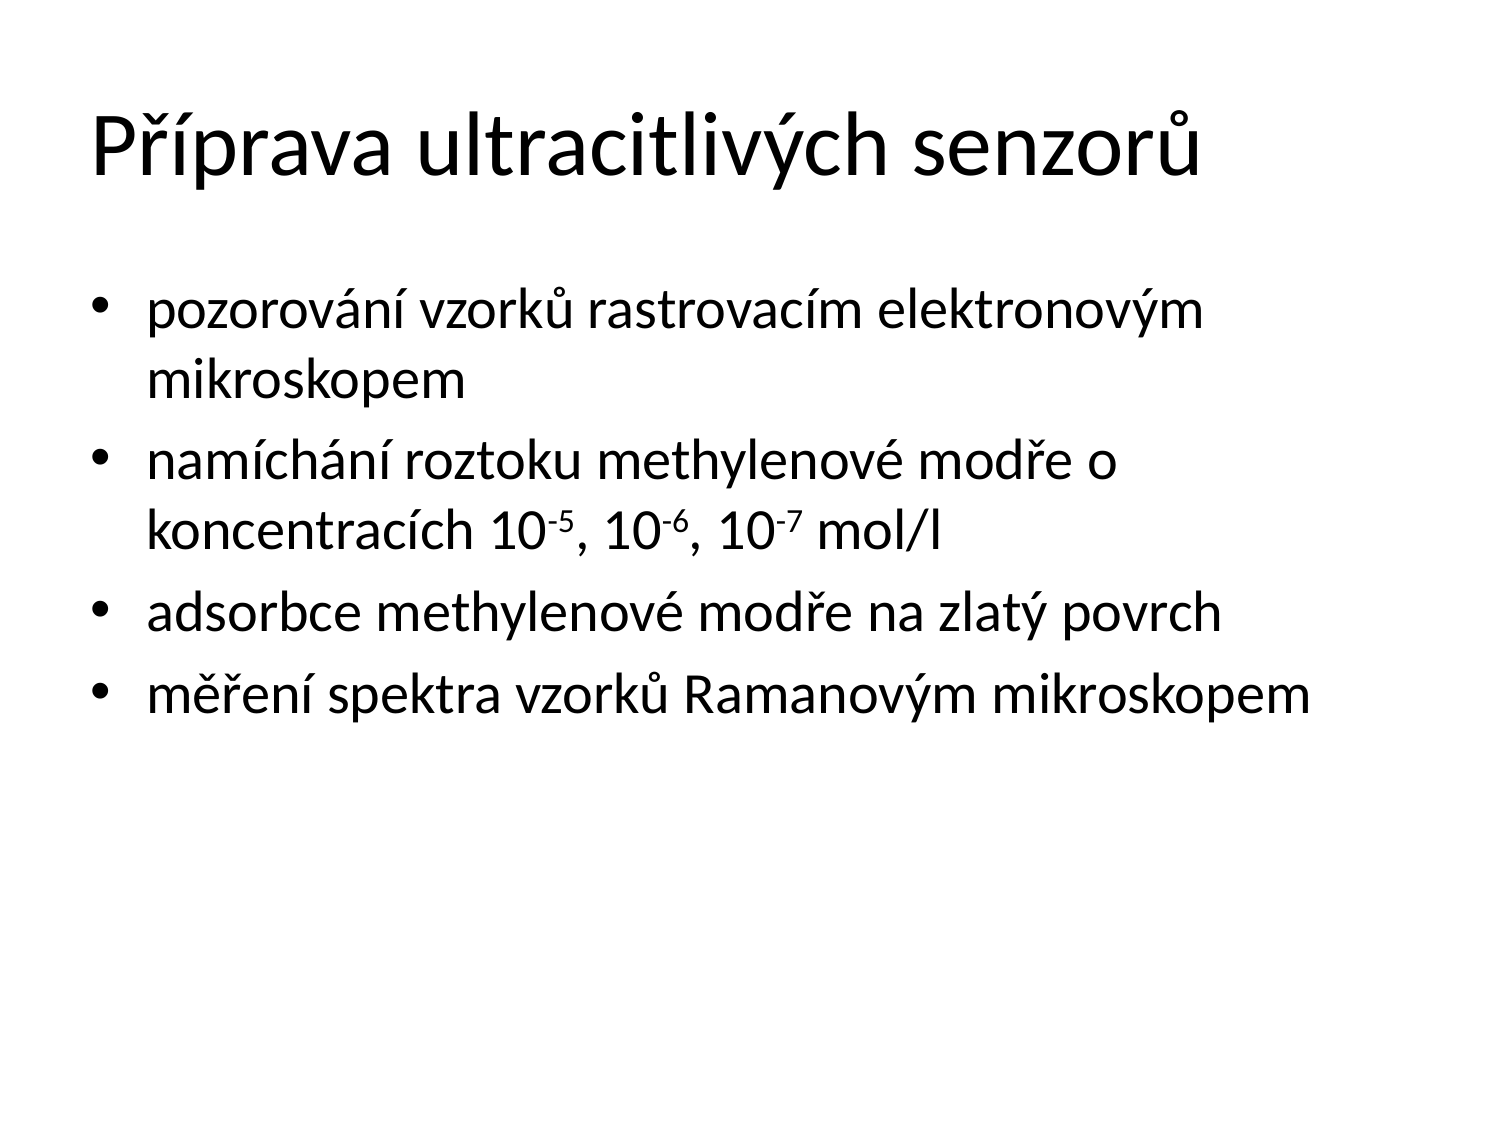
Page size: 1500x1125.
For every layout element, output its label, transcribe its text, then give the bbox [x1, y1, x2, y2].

title Příprava ultracitlivých senzorů [75, 45, 1425, 233]
list pozorování vzorků rastrovacím elektronovým mikroskopem namíchání roztoku methylenové modře o koncentracích 10-5, 10-6, 10-7 mol/l adsorbce methylenové modře na zlatý povrch měření spektra vzorků Ramanovým mikroskopem [75, 262, 1425, 1005]
